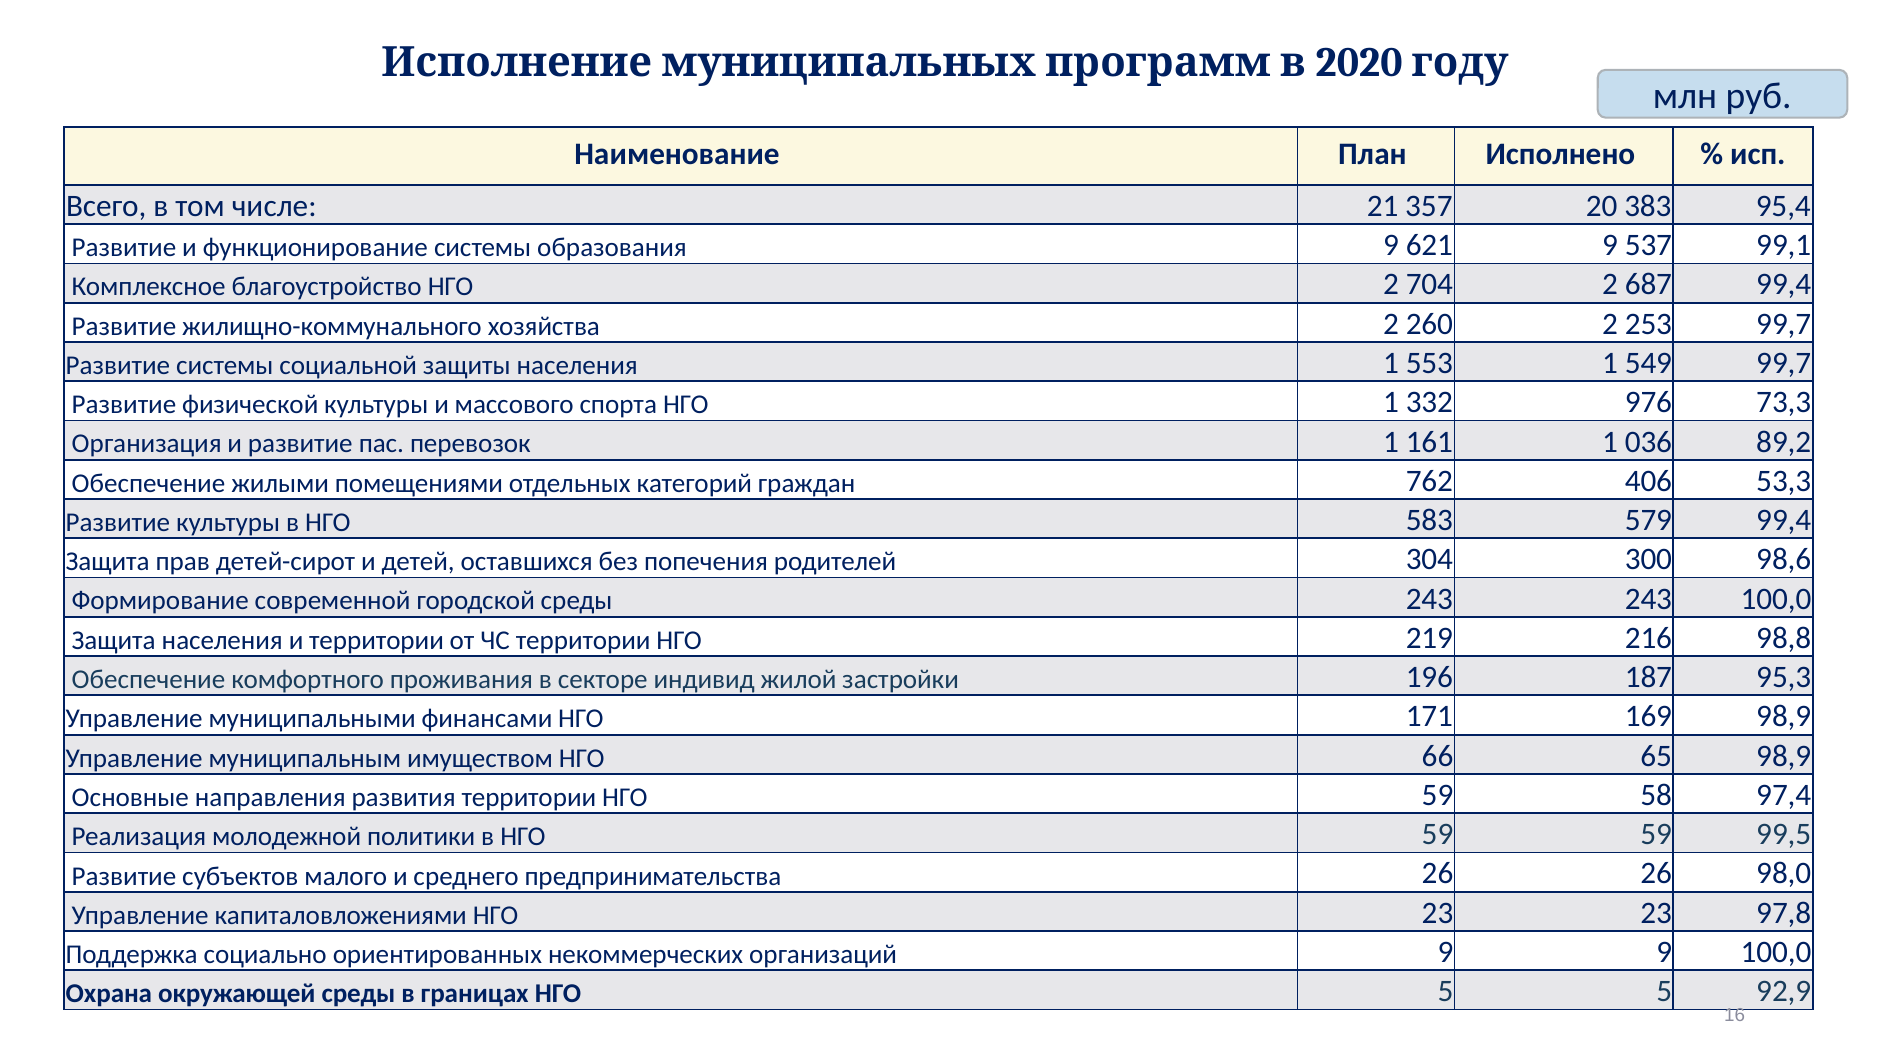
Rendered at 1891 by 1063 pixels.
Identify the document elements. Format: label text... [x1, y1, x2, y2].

table_cell 65 [1455, 736, 1672, 773]
table_cell 5 [1455, 971, 1672, 985]
table_cell 1 553 [1298, 343, 1454, 380]
table_cell 59 [1298, 775, 1454, 812]
table_cell 98,9 [1674, 696, 1812, 734]
table_cell 1 161 [1298, 421, 1454, 459]
table_cell Развитие и функционирование системы образования [65, 225, 1297, 263]
table_cell 53,3 [1674, 461, 1812, 498]
table_cell 100,0 [1674, 578, 1812, 616]
table_cell 2 687 [1455, 264, 1672, 302]
table_cell 9 [1298, 932, 1454, 969]
table_cell 21 357 [1298, 186, 1454, 223]
table_cell 1 549 [1455, 343, 1672, 380]
slide_number 16 [1334, 985, 1761, 1042]
table_cell Реализация молодежной политики в НГО [65, 814, 1297, 852]
table_cell 97,4 [1674, 775, 1812, 812]
table_cell 169 [1455, 696, 1672, 734]
table_header % исп. [1674, 128, 1812, 184]
table_cell 243 [1298, 578, 1454, 616]
table_cell Организация и развитие пас. перевозок [65, 421, 1297, 459]
table_cell 976 [1455, 382, 1672, 420]
table_cell 89,2 [1674, 421, 1812, 459]
table_cell Комплексное благоустройство НГО [65, 264, 1297, 302]
table_cell 20 383 [1455, 186, 1672, 223]
table_cell 196 [1298, 657, 1454, 694]
table_cell Управление муниципальными финансами НГО [65, 696, 1297, 734]
table_cell 2 253 [1455, 304, 1672, 341]
table_cell 100,0 [1674, 932, 1812, 969]
table_cell Формирование современной городской среды [65, 578, 1297, 616]
table_cell 23 [1298, 893, 1454, 930]
table_cell 300 [1455, 539, 1672, 577]
table_cell 219 [1298, 618, 1454, 655]
table_cell Обеспечение жилыми помещениями отдельных категорий граждан [65, 461, 1297, 498]
table_cell 187 [1455, 657, 1672, 694]
table_cell Развитие жилищно-коммунального хозяйства [65, 304, 1297, 341]
table_cell 97,8 [1674, 893, 1812, 930]
table_cell 92,9 [1674, 971, 1812, 1009]
table_cell 98,9 [1674, 736, 1812, 773]
table_cell 59 [1298, 814, 1454, 852]
table_cell Охрана окружающей среды в границах НГО [65, 971, 1297, 1009]
table_cell 583 [1298, 500, 1454, 537]
table_cell 73,3 [1674, 382, 1812, 420]
table_cell 26 [1298, 853, 1454, 891]
table_cell 2 704 [1298, 264, 1454, 302]
table_cell 95,4 [1674, 186, 1812, 223]
table_cell Всего, в том числе: [65, 186, 1297, 223]
table_header План [1298, 128, 1454, 184]
table_cell 99,4 [1674, 500, 1812, 537]
table_cell 406 [1455, 461, 1672, 498]
table_cell Развитие системы социальной защиты населения [65, 343, 1297, 380]
table_cell 99,7 [1674, 304, 1812, 341]
table_cell Управление муниципальным имуществом НГО [65, 736, 1297, 773]
table_cell 99,5 [1674, 814, 1812, 852]
table_cell 5 [1298, 971, 1454, 1009]
table_cell Обеспечение комфортного проживания в секторе индивид жилой застройки [65, 657, 1297, 694]
table_cell 1 036 [1455, 421, 1672, 459]
table_cell 66 [1298, 736, 1454, 773]
table_cell 99,7 [1674, 343, 1812, 380]
table_header Наименование [65, 128, 1297, 184]
table_cell 95,3 [1674, 657, 1812, 694]
table_cell 59 [1455, 814, 1672, 852]
table_cell 99,1 [1674, 225, 1812, 263]
table_cell Развитие культуры в НГО [65, 500, 1297, 537]
table_cell 304 [1298, 539, 1454, 577]
table_cell 9 537 [1455, 225, 1672, 263]
table_cell 98,0 [1674, 853, 1812, 891]
table_cell Защита населения и территории от ЧС территории НГО [65, 618, 1297, 655]
table_cell 58 [1455, 775, 1672, 812]
table_cell 762 [1298, 461, 1454, 498]
table_cell 171 [1298, 696, 1454, 734]
table_cell Защита прав детей-сирот и детей, оставшихся без попечения родителей [65, 539, 1297, 577]
table_cell Развитие физической культуры и массового спорта НГО [65, 382, 1297, 420]
table_cell Управление капиталовложениями НГО [65, 893, 1297, 930]
table_cell Поддержка социально ориентированных некоммерческих организаций [65, 932, 1297, 969]
table_cell 99,4 [1674, 264, 1812, 302]
table_cell Основные направления развития территории НГО [65, 775, 1297, 812]
table_cell 9 [1455, 932, 1672, 969]
table_cell 9 621 [1298, 225, 1454, 263]
table_cell Развитие субъектов малого и среднего предпринимательства [65, 853, 1297, 891]
table_cell 98,8 [1674, 618, 1812, 655]
text_box млн руб. [1596, 68, 1849, 119]
table_cell 23 [1455, 893, 1672, 930]
table_cell 98,6 [1674, 539, 1812, 577]
title Исполнение муниципальных программ в 2020 году [0, 34, 1891, 92]
table_cell 216 [1455, 618, 1672, 655]
table_cell 1 332 [1298, 382, 1454, 420]
table_cell 26 [1455, 853, 1672, 891]
table_header Исполнено [1455, 128, 1672, 184]
table_cell 579 [1455, 500, 1672, 537]
table_cell 2 260 [1298, 304, 1454, 341]
table_cell 243 [1455, 578, 1672, 616]
